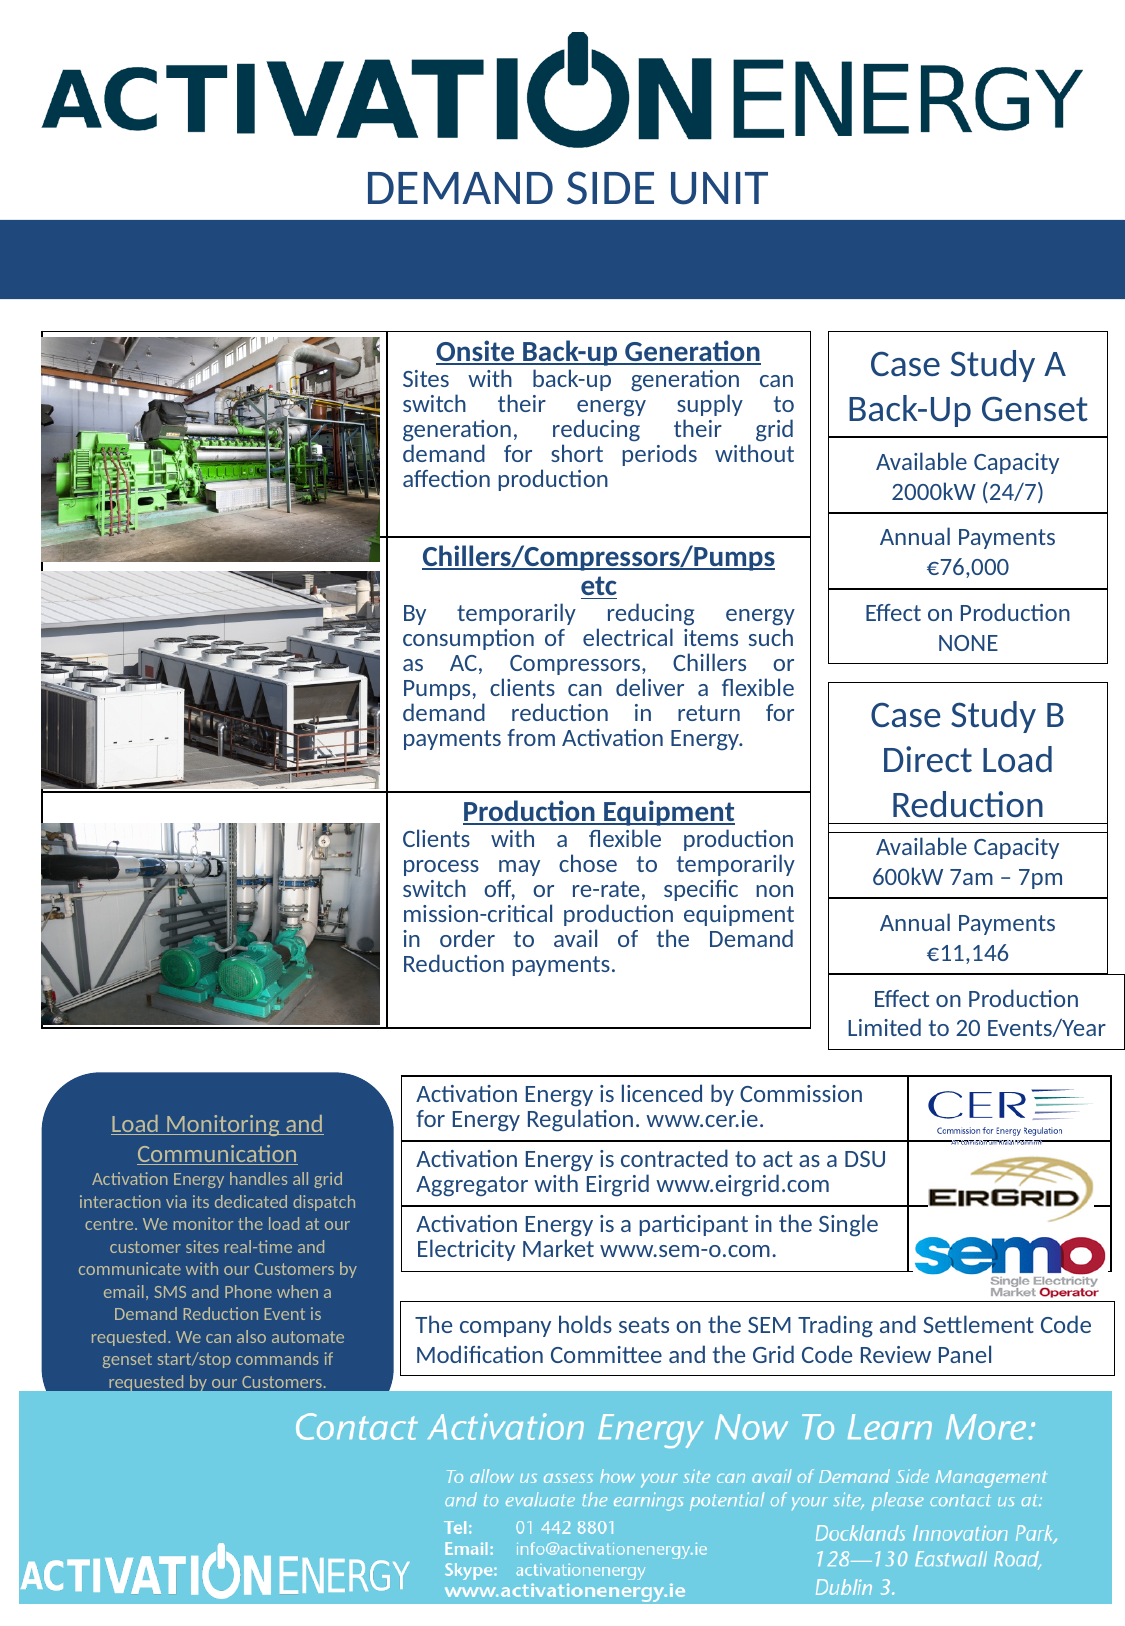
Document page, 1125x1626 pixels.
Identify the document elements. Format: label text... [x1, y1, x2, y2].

table_cell Activation Energy is contracted to act as a DSU Aggregator with Eirgrid www.eirgrid.com [402, 1142, 907, 1205]
table_cell [909, 1207, 1110, 1239]
text_box Available Capacity 2000kW (24/7) [828, 437, 1108, 513]
table_header [909, 1077, 1110, 1140]
table_cell Activation Energy is a participant in the Single Electricity Market www.sem-o.com. [402, 1207, 907, 1271]
text_box Case Study A Back-Up Genset [828, 331, 1108, 437]
picture [940, 1237, 964, 1246]
text_box [0, 218, 1125, 301]
table_cell [909, 1142, 925, 1205]
table_header Activation Energy is licenced by Commission for Energy Regulation. www.cer.ie. [402, 1077, 907, 1140]
picture [41, 570, 380, 790]
table_cell [1098, 1142, 1110, 1205]
text_box Available Capacity 600kW 7am – 7pm [828, 823, 1108, 898]
text_box Effect on Production NONE [828, 589, 1108, 664]
picture [928, 1083, 1095, 1149]
table_cell Chillers/Compressors/Pumps etc By temporarily reducing energy consumption of electrical items such as AC, Compressors, Chillers or Pumps, clients can deliver a flexible demand reduction in return for payments from Activation Energy. [388, 538, 810, 791]
text_box The company holds seats on the SEM Trading and Settlement Code Modification Committee and the Grid Code Review Panel [400, 1301, 1115, 1376]
picture [41, 31, 1083, 148]
text_box Load Monitoring and Communication Activation Energy handles all grid interaction via its dedicated dispatch centre. We monitor the load at our customer sites real-time and communicate with our Customers by email, SMS and Phone when a Demand Reduction Event is requested. We can also automate genset start/stop commands if requested by our Customers. [39, 1070, 396, 1389]
text_box Effect on Production Limited to 20 Events/Year [828, 974, 1125, 1050]
text_box Annual Payments €76,000 [828, 513, 1108, 589]
table_header [43, 332, 386, 536]
picture [928, 1154, 1095, 1224]
picture [41, 336, 380, 562]
picture [41, 822, 380, 1026]
picture [930, 1246, 948, 1254]
text_box DEMAND SIDE UNIT [349, 155, 1071, 218]
picture [18, 1390, 1112, 1605]
picture [913, 1237, 1108, 1298]
text_box Annual Payments €11,146 [828, 898, 1108, 974]
table_cell [381, 538, 386, 791]
table_header Onsite Back-up Generation Sites with back-up generation can switch their energy supply to generation, reducing their grid demand for short periods without affection production [388, 332, 810, 536]
text_box Case Study B Direct Load Reduction [828, 682, 1108, 823]
table_cell [43, 793, 386, 1027]
table_cell Production Equipment Clients with a flexible production process may chose to temporarily switch off, or re-rate, specific non mission-critical production equipment in order to avail of the Demand Reduction payments. [388, 793, 810, 1027]
